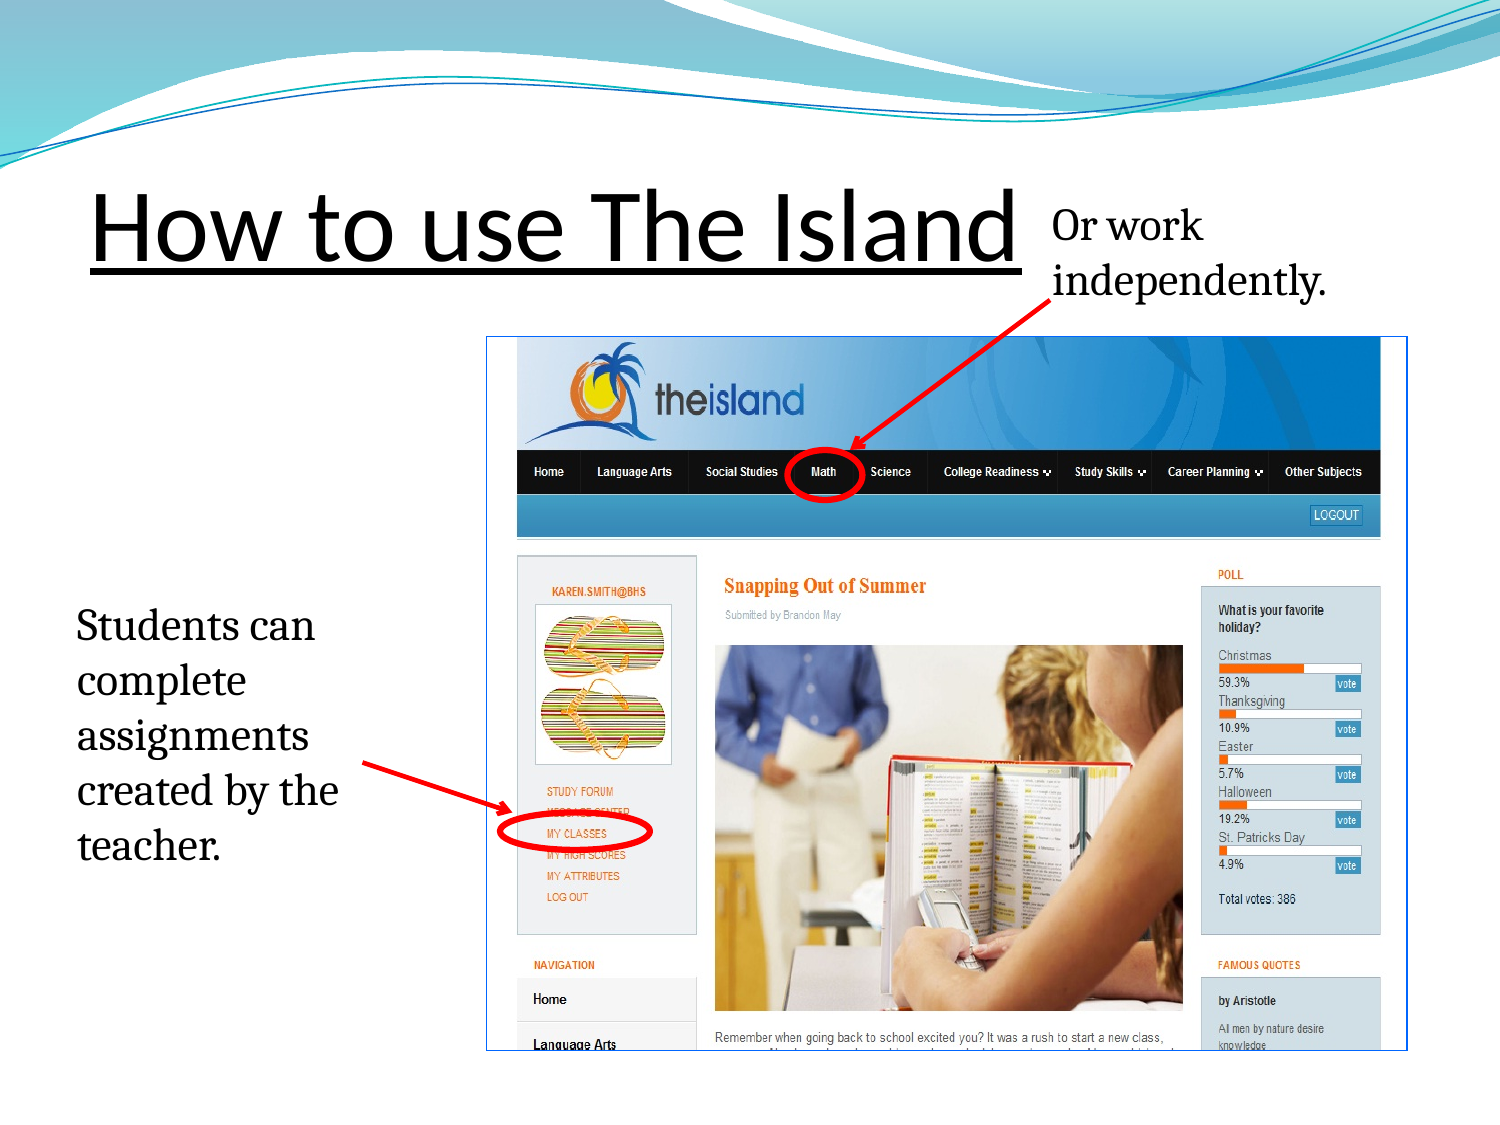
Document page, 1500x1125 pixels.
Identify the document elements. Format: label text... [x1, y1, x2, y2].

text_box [849, 299, 1051, 451]
text_box Students can complete assignments created by the teacher. [62, 587, 438, 878]
text_box How to use The Island [74, 149, 1425, 338]
picture [487, 337, 1407, 1051]
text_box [362, 762, 513, 813]
